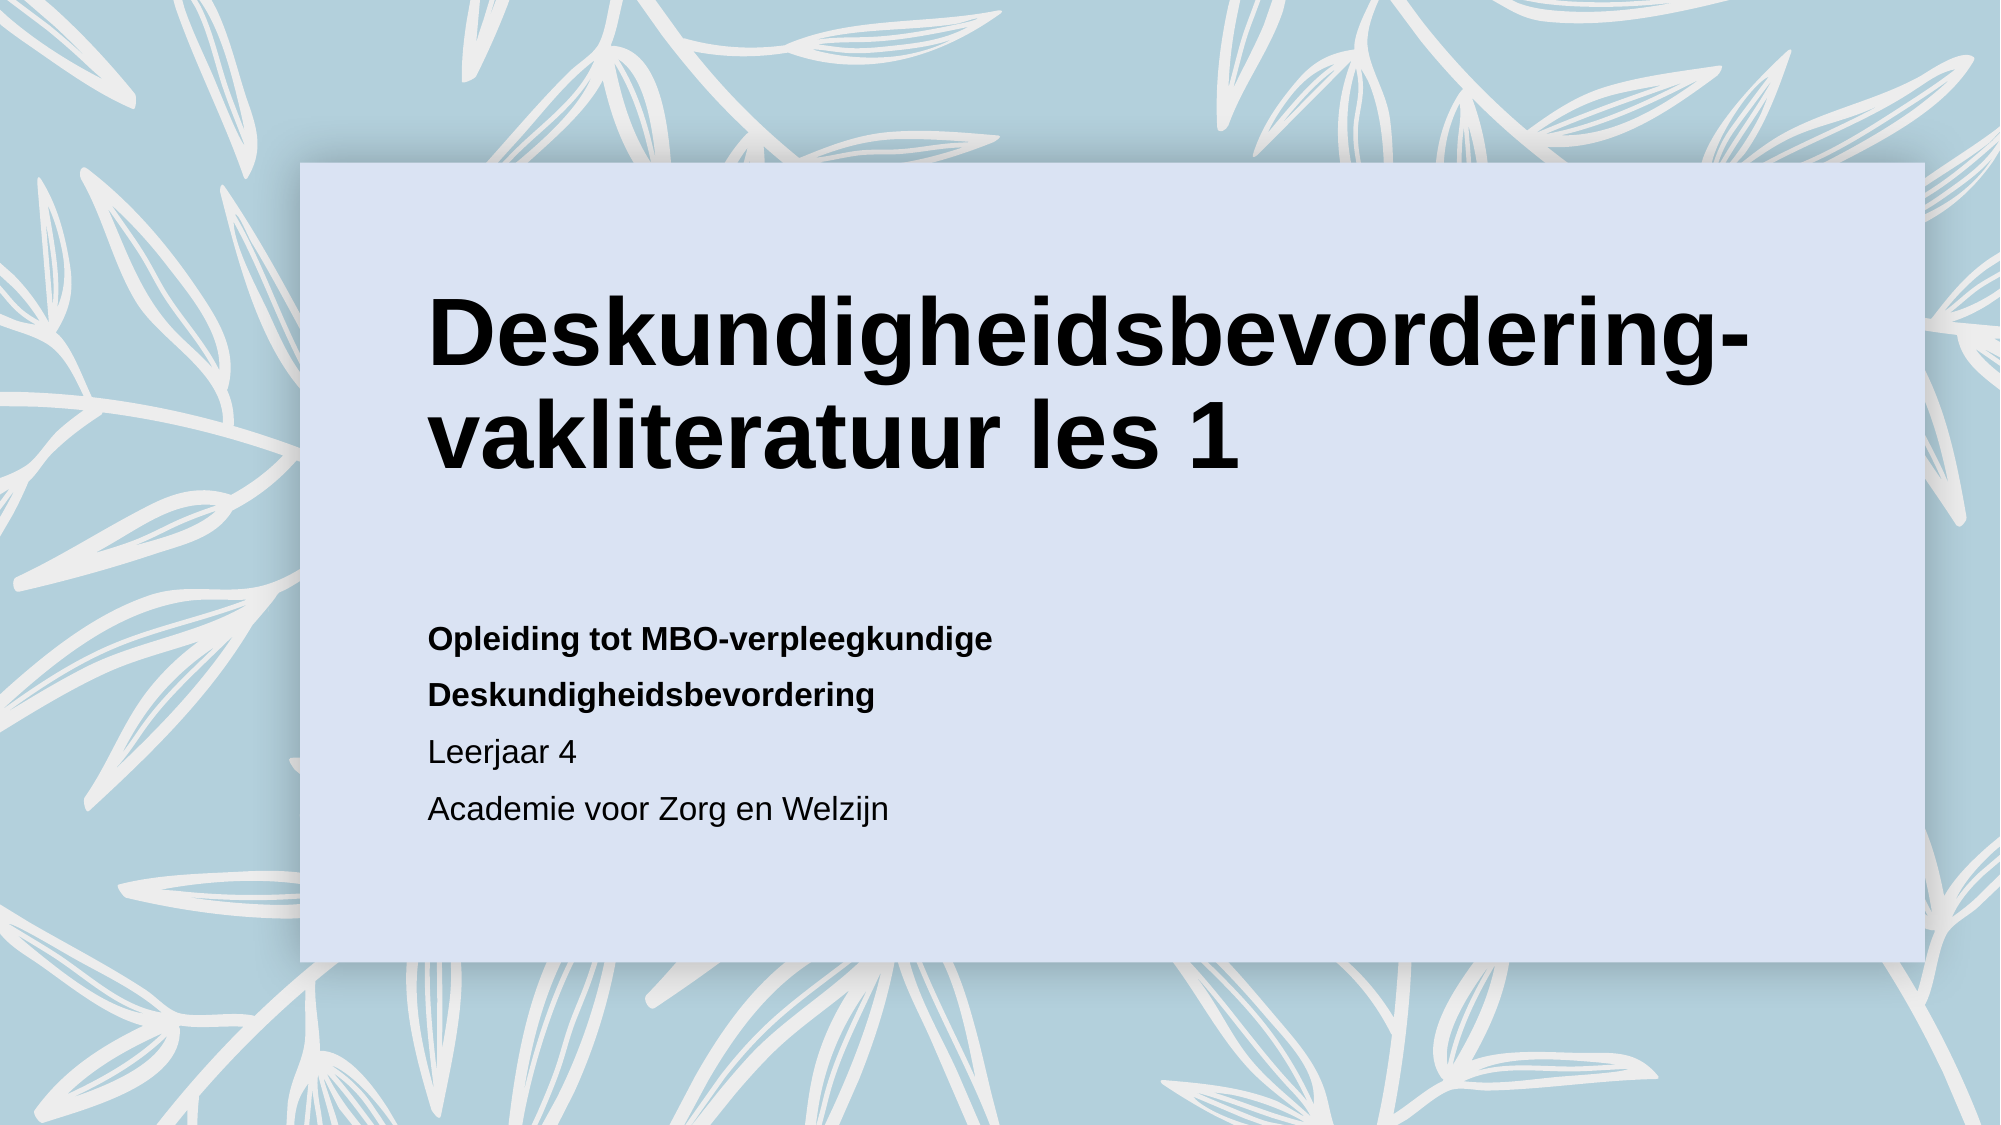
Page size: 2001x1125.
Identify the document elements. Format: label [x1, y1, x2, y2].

text_box [0, 0, 2000, 1125]
